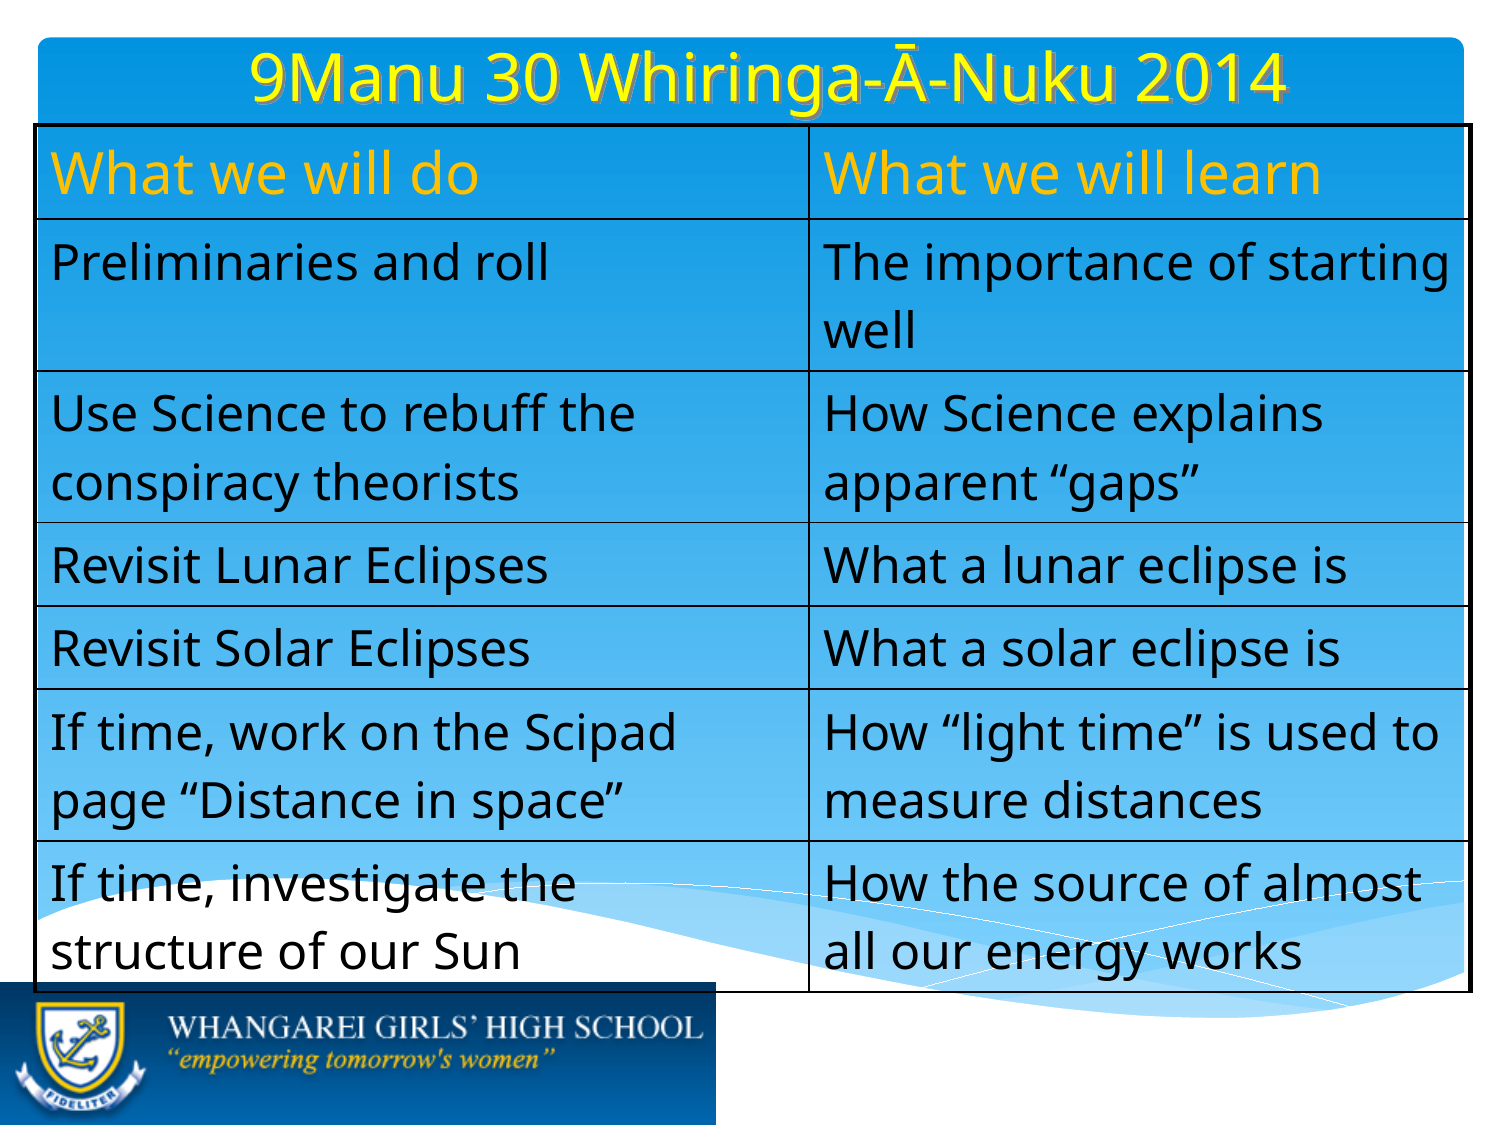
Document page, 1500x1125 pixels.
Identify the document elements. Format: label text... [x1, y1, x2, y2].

table_cell How Science explains apparent “gaps” [810, 372, 1468, 522]
text_box 9Manu 30 Whiringa-Ā-Nuku 2014 [162, 24, 1375, 123]
table_cell What a lunar eclipse is [810, 523, 1468, 605]
table_cell How the source of almost all our energy works [810, 842, 1468, 991]
table_cell If time, investigate the structure of our Sun [37, 842, 808, 991]
table_cell If time, work on the Scipad page “Distance in space” [37, 690, 808, 840]
table_cell The importance of starting well [810, 220, 1468, 370]
picture [0, 982, 716, 1125]
table_cell How “light time” is used to measure distances [810, 690, 1468, 840]
table_cell Revisit Lunar Eclipses [37, 523, 808, 605]
table_cell Use Science to rebuff the conspiracy theorists [37, 372, 808, 522]
table_cell Preliminaries and roll [37, 220, 808, 370]
table_header What we will do [37, 127, 808, 218]
table_header What we will learn [810, 127, 1468, 218]
table_cell What a solar eclipse is [810, 607, 1468, 688]
table_cell Revisit Solar Eclipses [37, 607, 808, 688]
